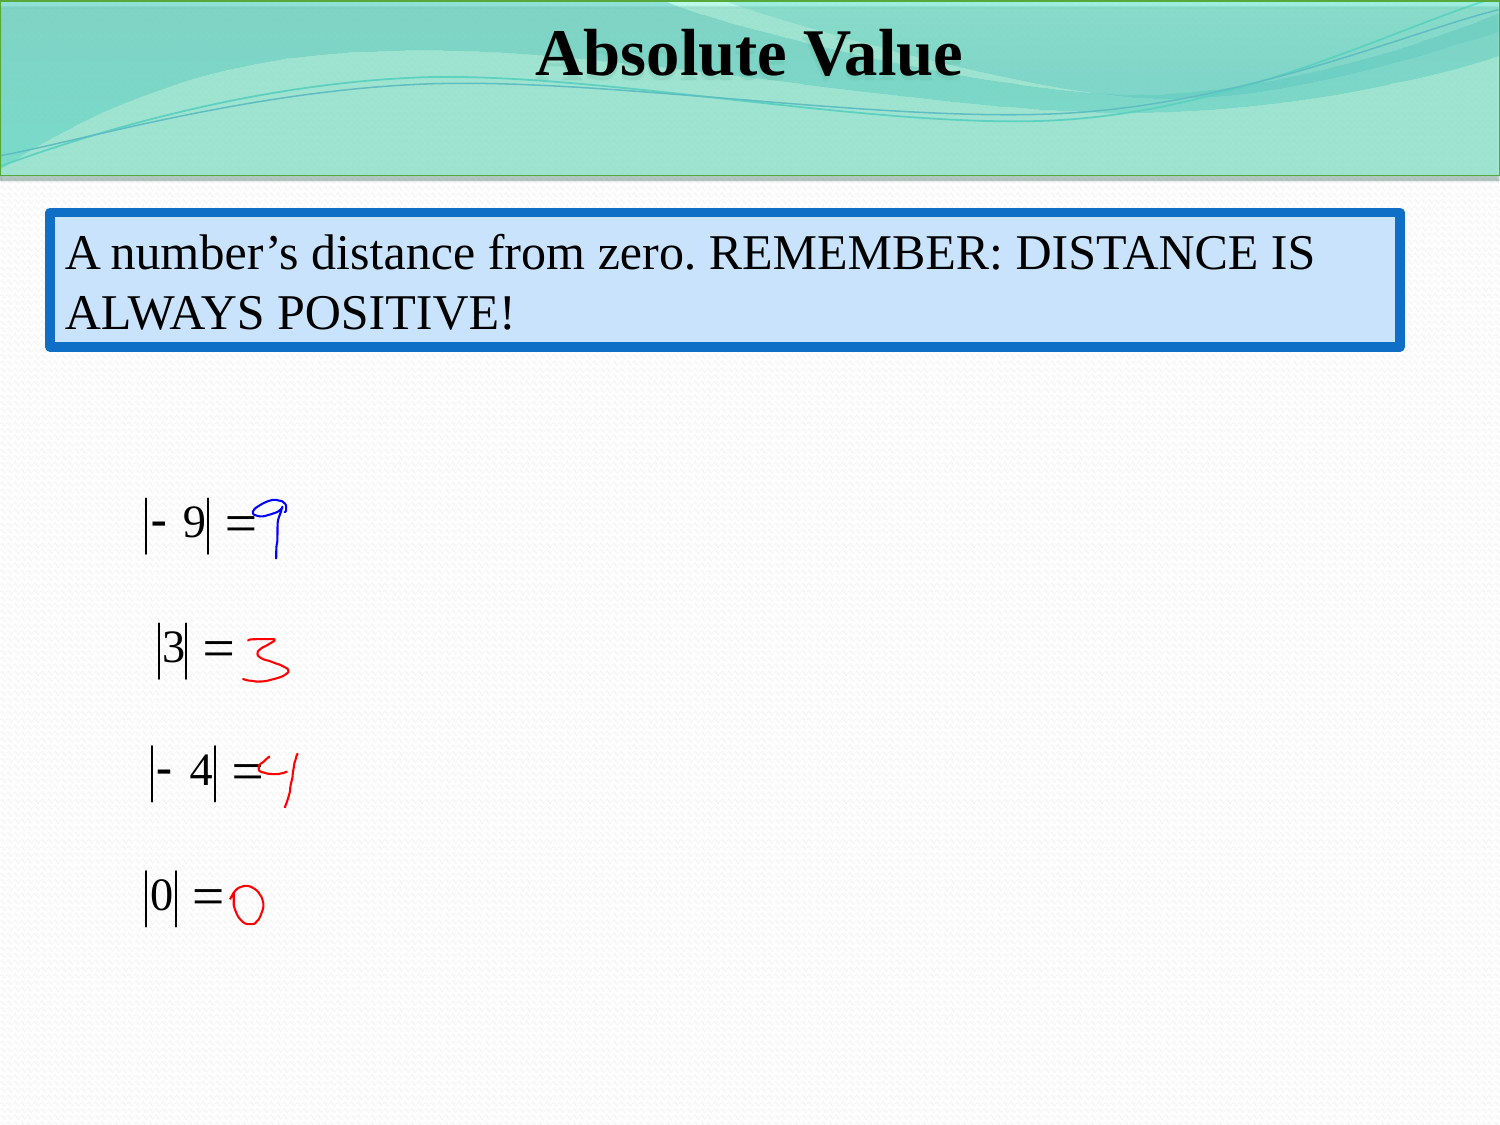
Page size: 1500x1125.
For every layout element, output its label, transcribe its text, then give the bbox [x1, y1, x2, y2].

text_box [149, 612, 222, 691]
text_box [137, 487, 258, 566]
text_box A number’s distance from zero. REMEMBER: DISTANCE IS ALWAYS POSITIVE! [49, 212, 1400, 348]
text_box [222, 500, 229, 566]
text_box Absolute Value [0, 1, 1500, 176]
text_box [137, 859, 223, 938]
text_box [229, 499, 298, 925]
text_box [142, 734, 222, 813]
